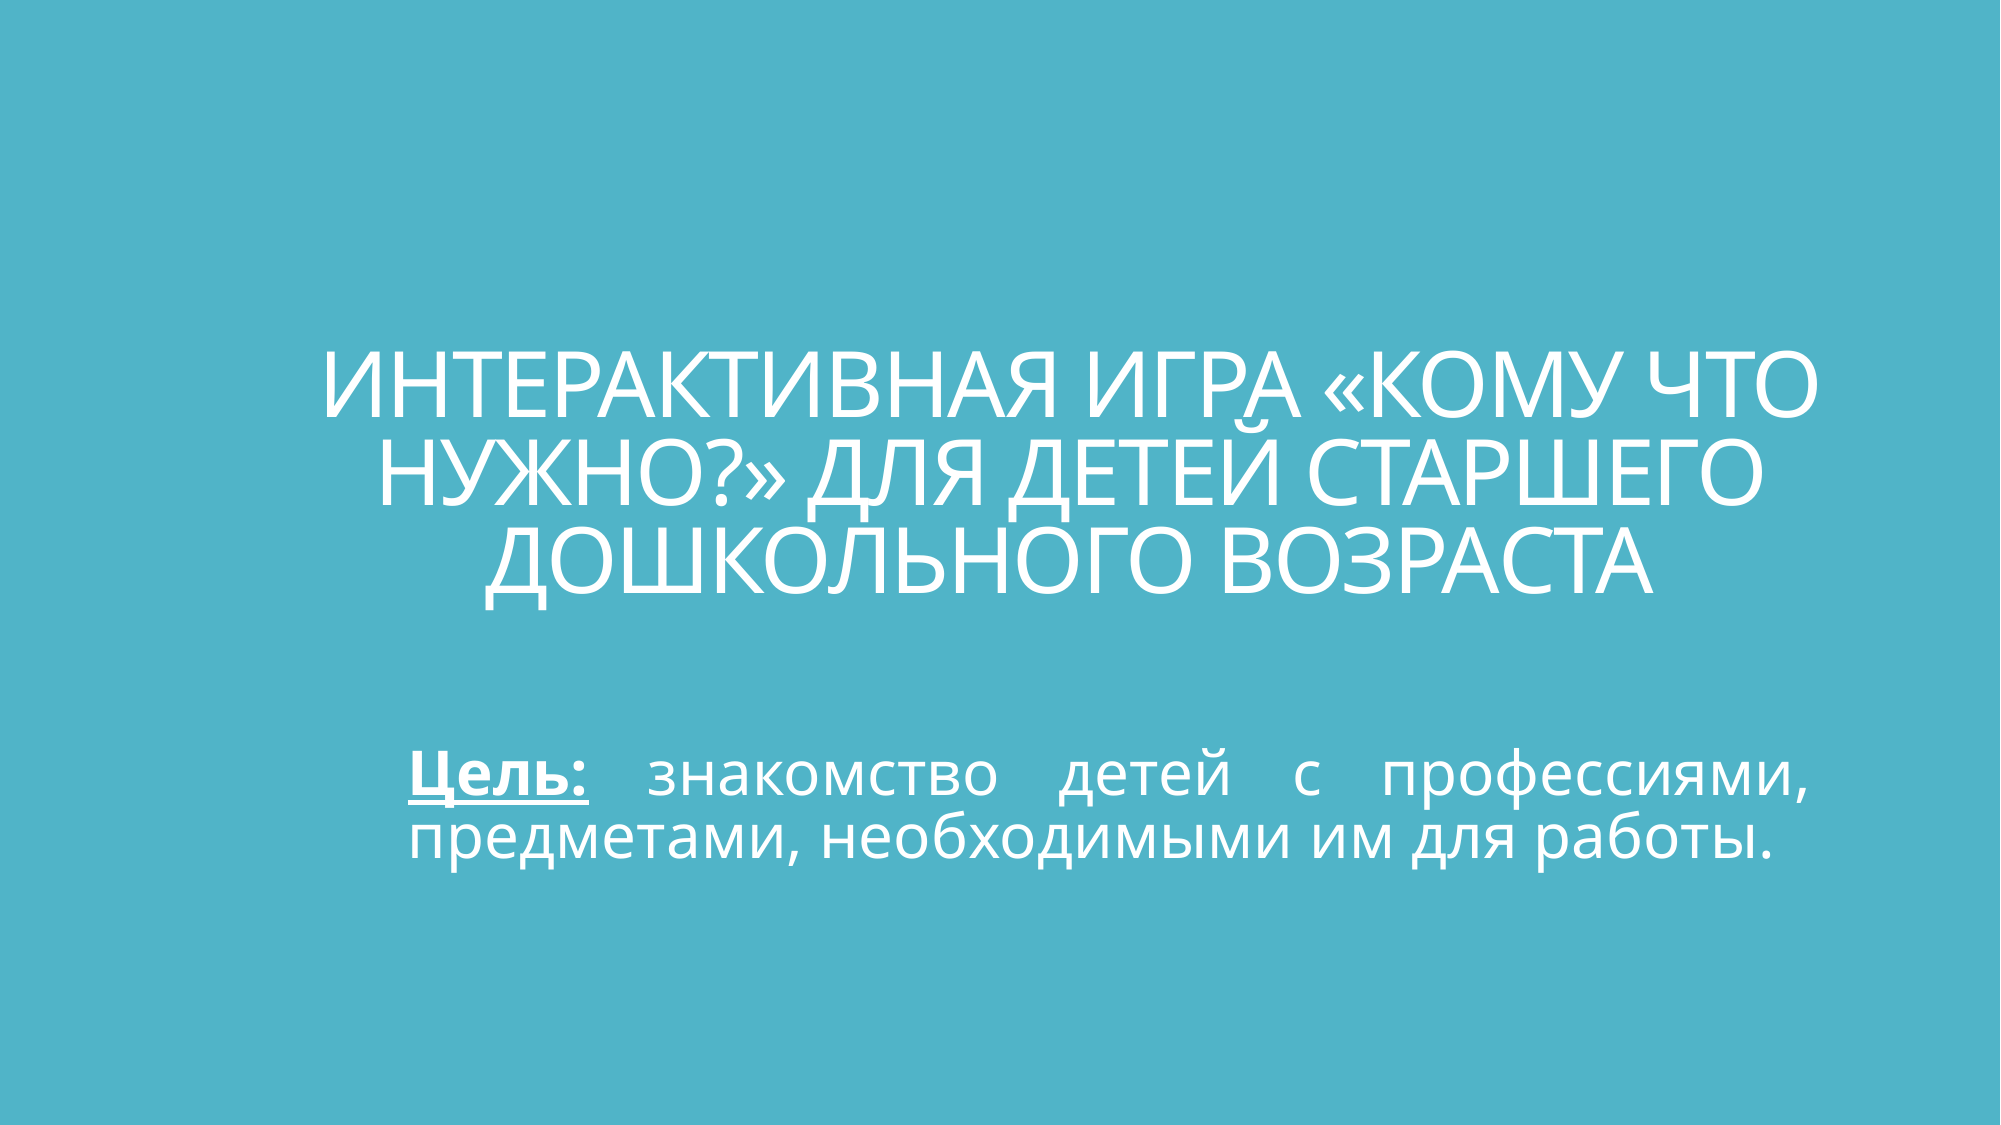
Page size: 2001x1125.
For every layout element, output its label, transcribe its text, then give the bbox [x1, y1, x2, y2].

subtitle Цель: знакомство детей с профессиями, предметами, необходимыми им для работы. [392, 737, 1828, 932]
title ИНТЕРАКТИВНАЯ ИГРА «КОМУ ЧТО НУЖНО?» ДЛЯ ДЕТЕЙ СТАРШЕГО ДОШКОЛЬНОГО ВОЗРАСТА [230, 331, 1910, 619]
